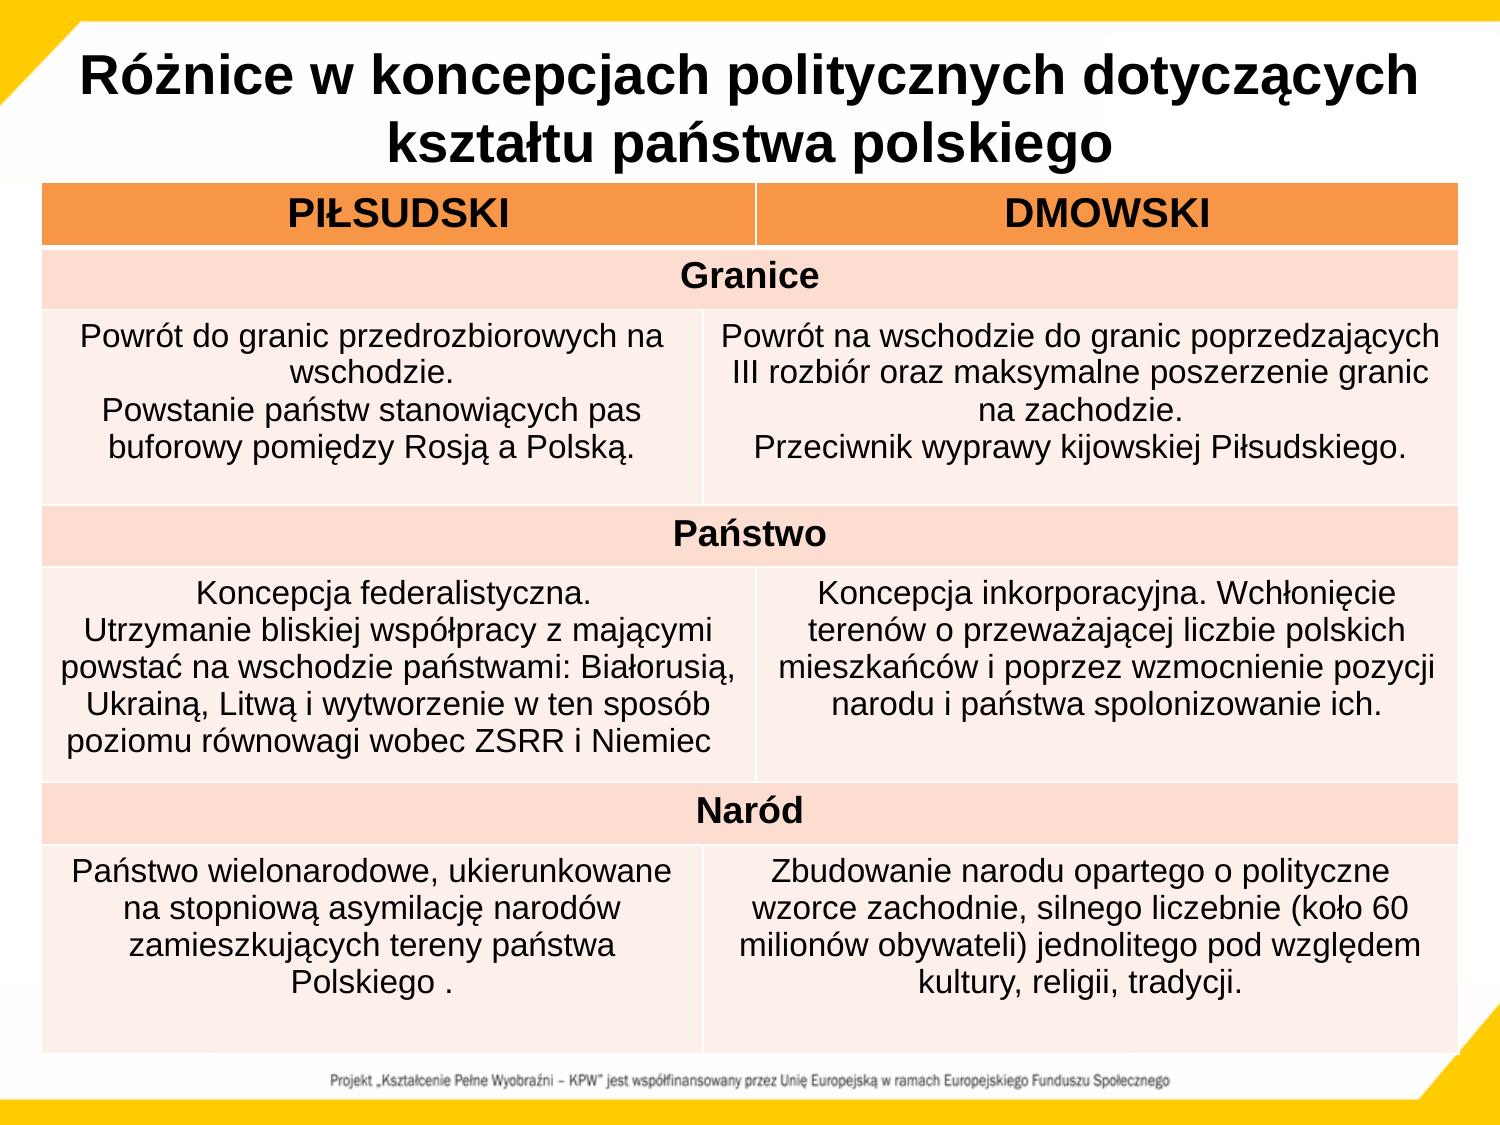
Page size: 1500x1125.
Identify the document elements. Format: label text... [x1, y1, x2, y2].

table_cell Powrót do granic przedrozbiorowych na wschodzie. Powstanie państw stanowiących pas buforowy pomiędzy Rosją a Polską. [42, 310, 702, 504]
picture [0, 980, 1500, 1125]
table_cell Koncepcja inkorporacyjna. Wchłonięcie terenów o przeważającej liczbie polskich mieszkańców i poprzez wzmocnienie pozycji narodu i państwa spolonizowanie ich. [757, 568, 1458, 781]
table_cell Zbudowanie narodu opartego o polityczne wzorce zachodnie, silnego liczebnie (koło 60 milionów obywateli) jednolitego pod względem kultury, religii, tradycji. [704, 846, 1458, 1053]
table_cell Granice [42, 250, 1458, 309]
table_header DMOWSKI [757, 183, 1458, 245]
table_cell Naród [42, 783, 1458, 844]
picture [0, 0, 1500, 30]
table_cell Koncepcja federalistyczna. Utrzymanie bliskiej współpracy z mającymi powstać na wschodzie państwami: Białorusią, Ukrainą, Litwą i wytworzenie w ten sposób poziomu równowagi wobec ZSRR i Niemiec [42, 568, 755, 781]
text_box Różnice w koncepcjach politycznych dotyczących kształtu państwa polskiego [0, 30, 1500, 181]
table_cell Państwo wielonarodowe, ukierunkowane na stopniową asymilację narodów zamieszkujących tereny państwa Polskiego . [42, 846, 702, 1053]
table_cell Powrót na wschodzie do granic poprzedzających III rozbiór oraz maksymalne poszerzenie granic na zachodzie. Przeciwnik wyprawy kijowskiej Piłsudskiego. [704, 310, 1458, 504]
table_cell Państwo [42, 506, 1458, 566]
table_header PIŁSUDSKI [42, 183, 755, 245]
